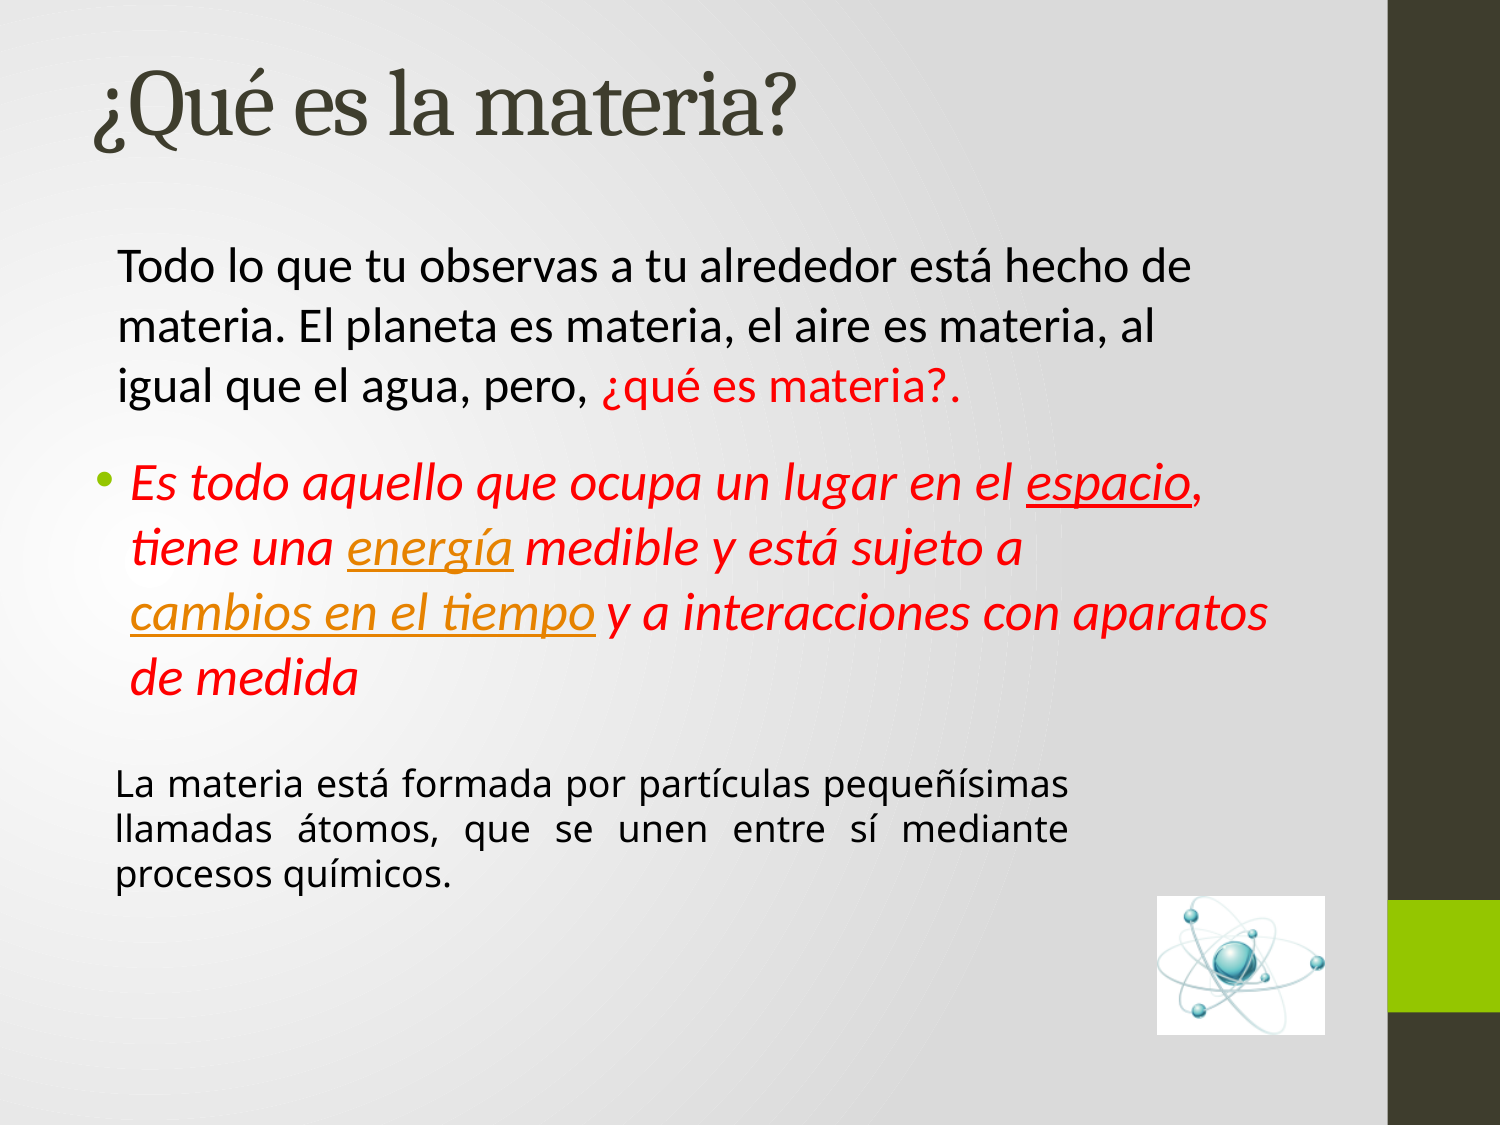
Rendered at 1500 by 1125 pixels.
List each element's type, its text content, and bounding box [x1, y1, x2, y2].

list Es todo aquello que ocupa un lugar en el espacio, tiene una energía medible y está sujeto a cambios en el tiempo y a interacciones con aparatos de medida [62, 439, 1313, 715]
text_box La materia está formada por partículas pequeñísimas llamadas átomos, que se unen entre sí mediante procesos químicos. [99, 753, 1085, 903]
title ¿Qué es la materia? [75, 45, 1300, 149]
text_box Todo lo que tu observas a tu alrededor está hecho de materia. El planeta es materia, el aire es materia, al igual que el agua, pero, ¿qué es materia?. [102, 224, 1273, 420]
picture [1156, 896, 1326, 1036]
text_box [99, 287, 1325, 470]
